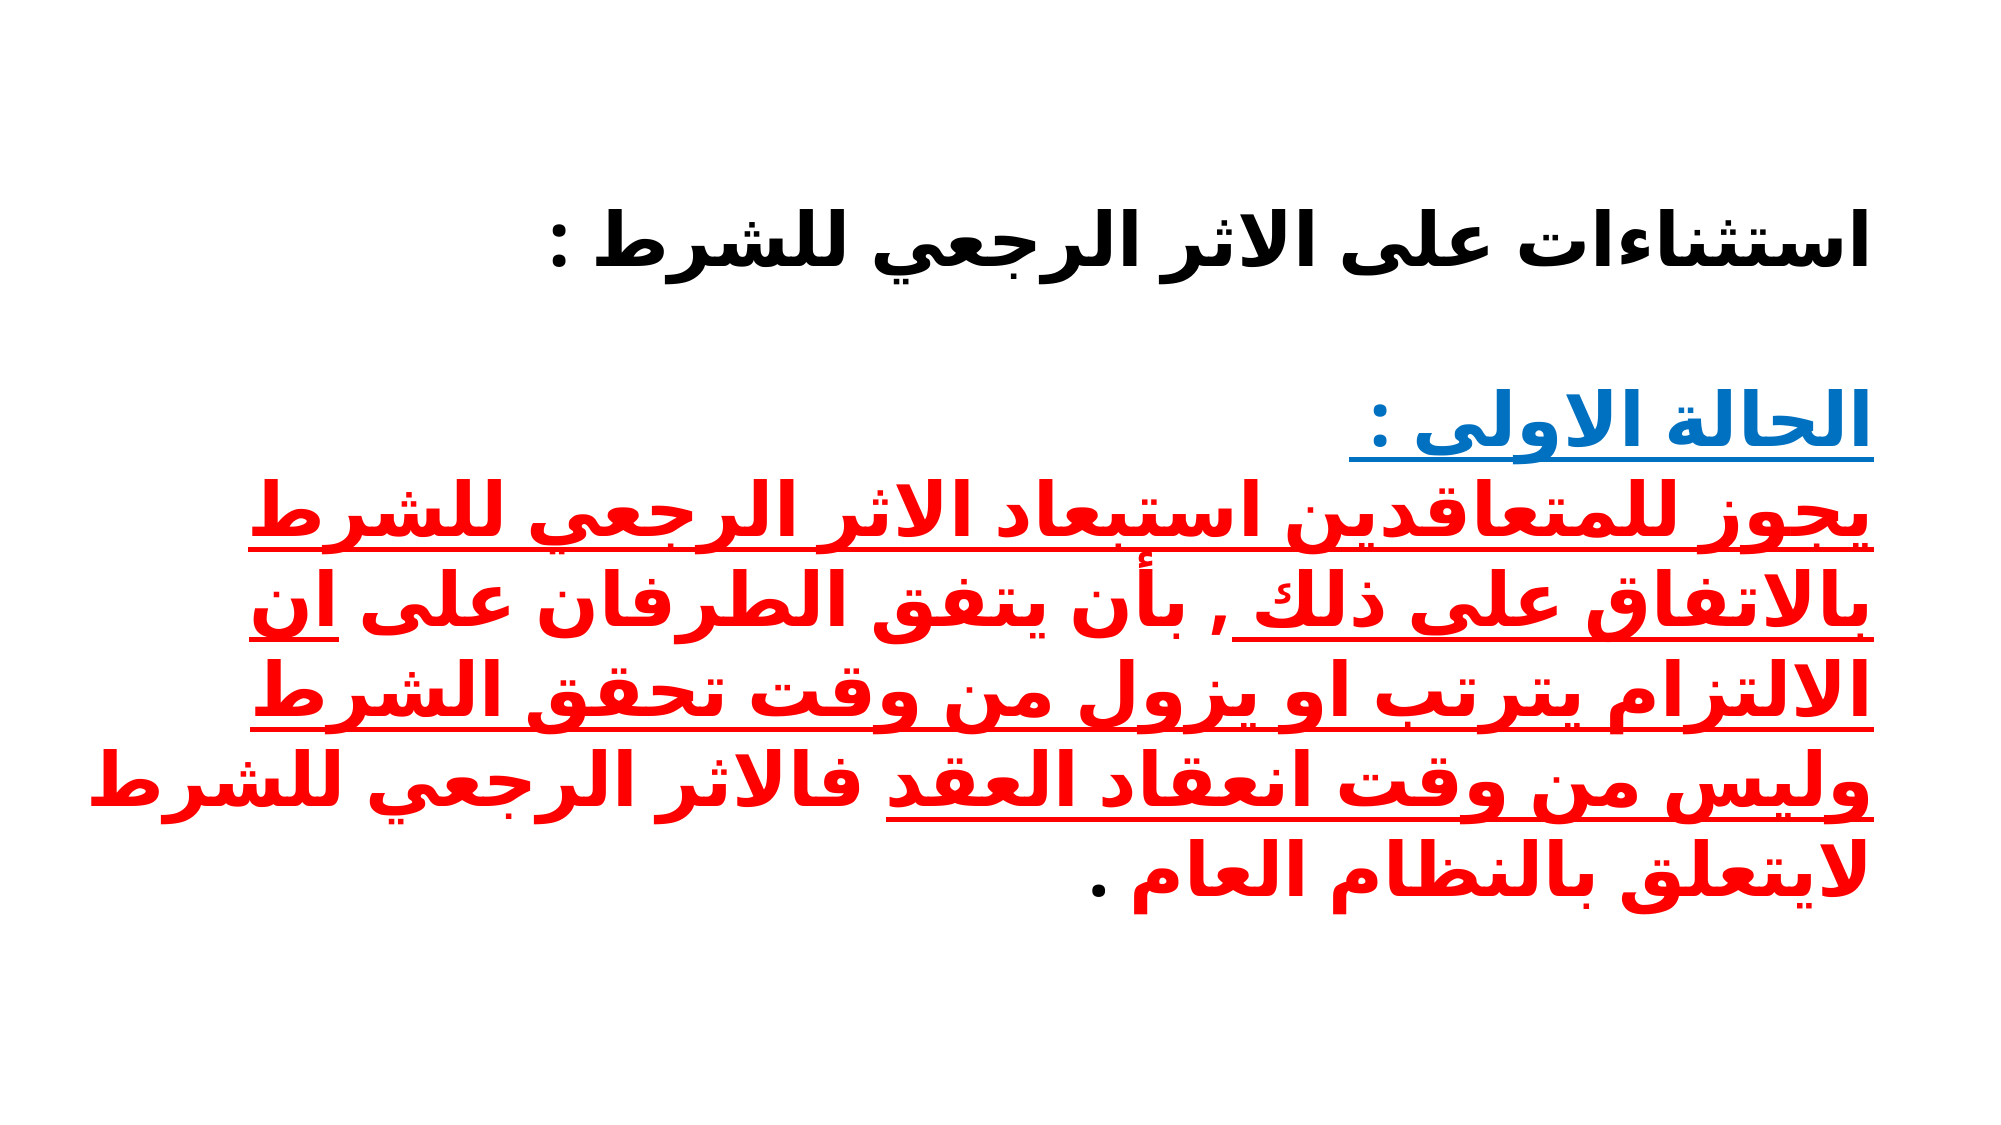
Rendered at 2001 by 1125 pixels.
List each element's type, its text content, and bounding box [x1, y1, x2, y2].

text_box استثناءات على الاثر الرجعي للشرط : الحالة الاولى : يجوز للمتعاقدين استبعاد الاثر الرجعي للشرط بالاتفاق على ذلك , بأن يتفق الطرفان على ان الالتزام يترتب او يزول من وقت تحقق الشرط وليس من وقت انعقاد العقد فالاثر الرجعي للشرط لايتعلق بالنظام العام . [52, 184, 1889, 920]
